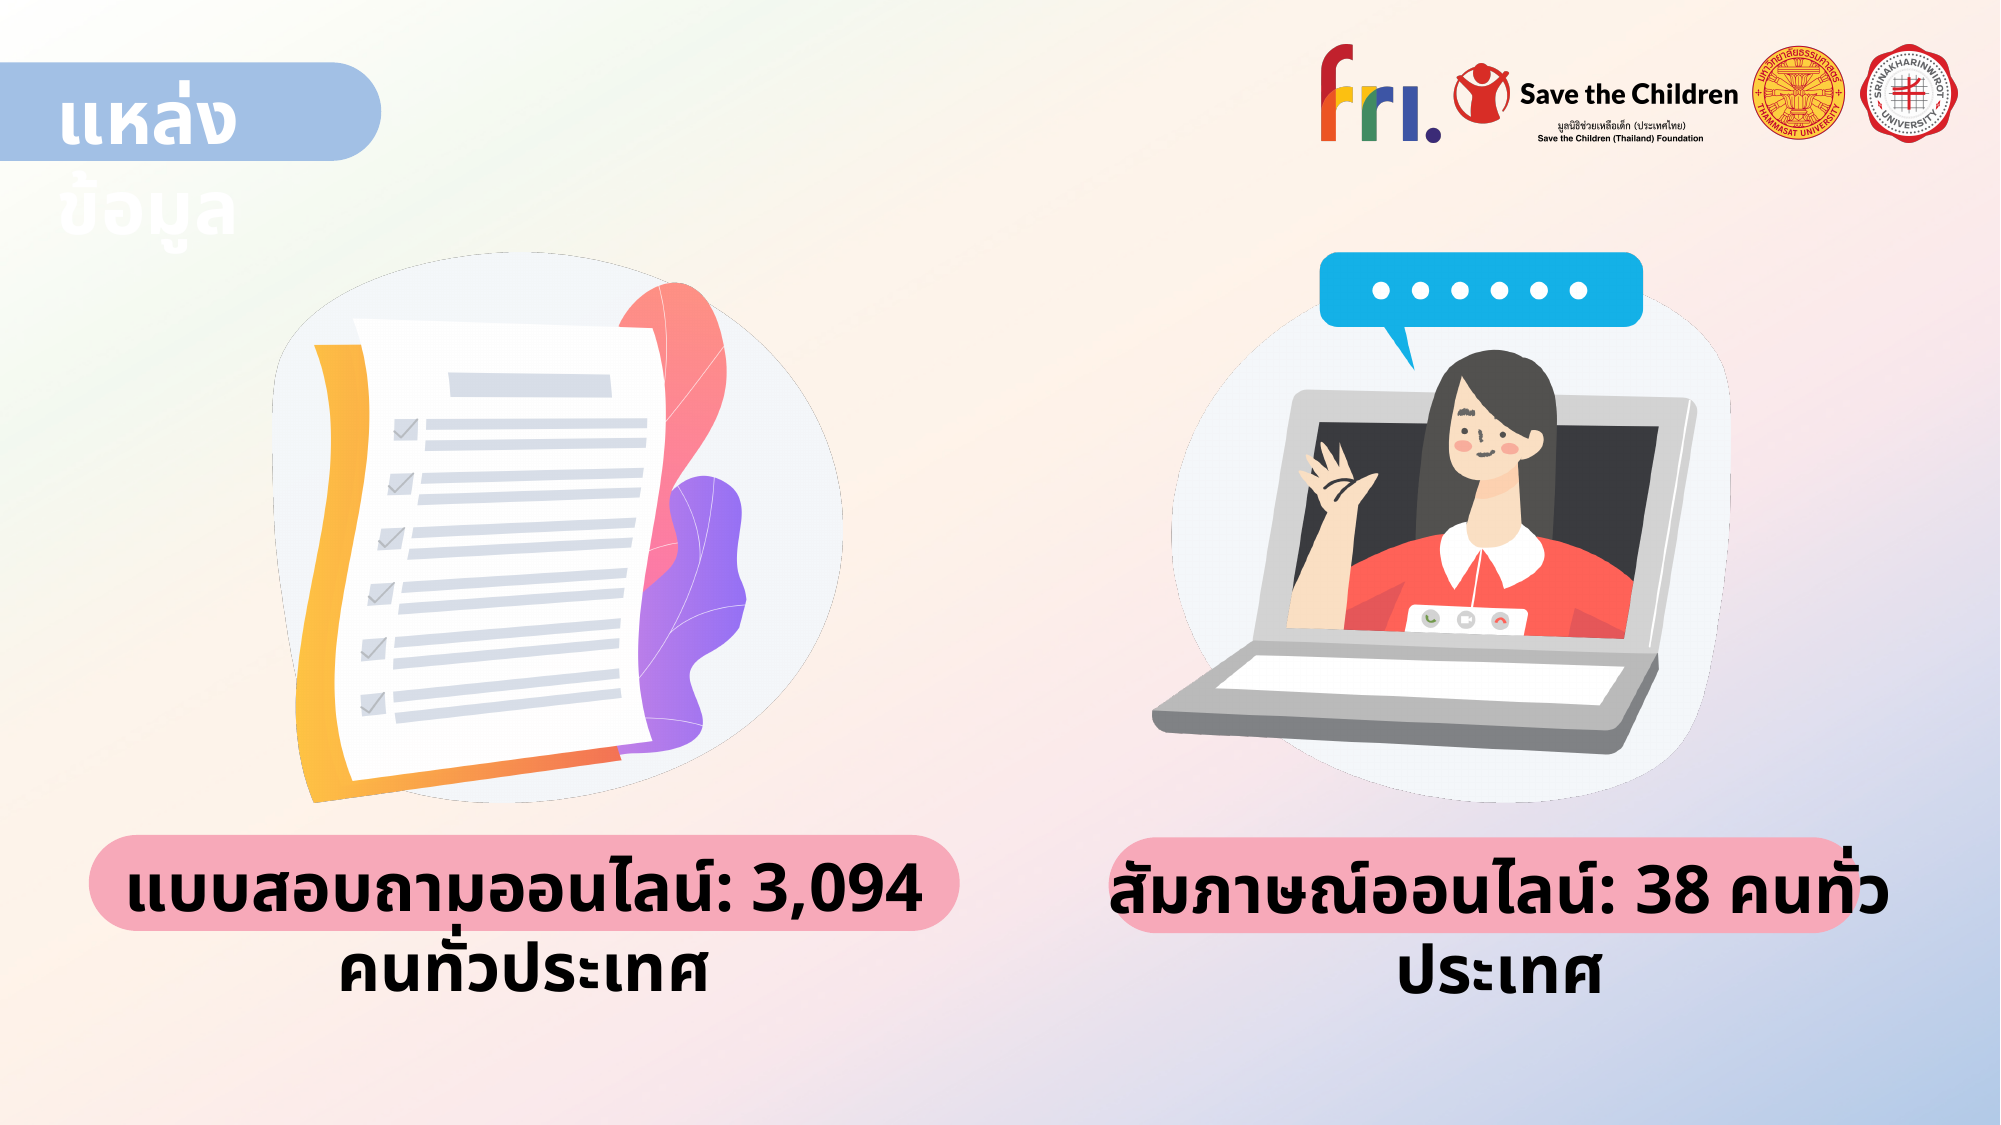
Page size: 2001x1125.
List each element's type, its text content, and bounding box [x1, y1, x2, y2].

text_box [0, 61, 383, 162]
picture [1152, 252, 1731, 803]
text_box สัมภาษณ์ออนไลน์: 38 คนทั่วประเทศ [1091, 839, 1909, 1014]
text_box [1321, 44, 1958, 143]
picture [272, 252, 843, 803]
text_box แบบสอบถามออนไลน์: 3,094 คนทั่วประเทศ [88, 837, 960, 1012]
text_box แหล่งข้อมูล [42, 62, 328, 258]
text_box [119, 833, 929, 837]
